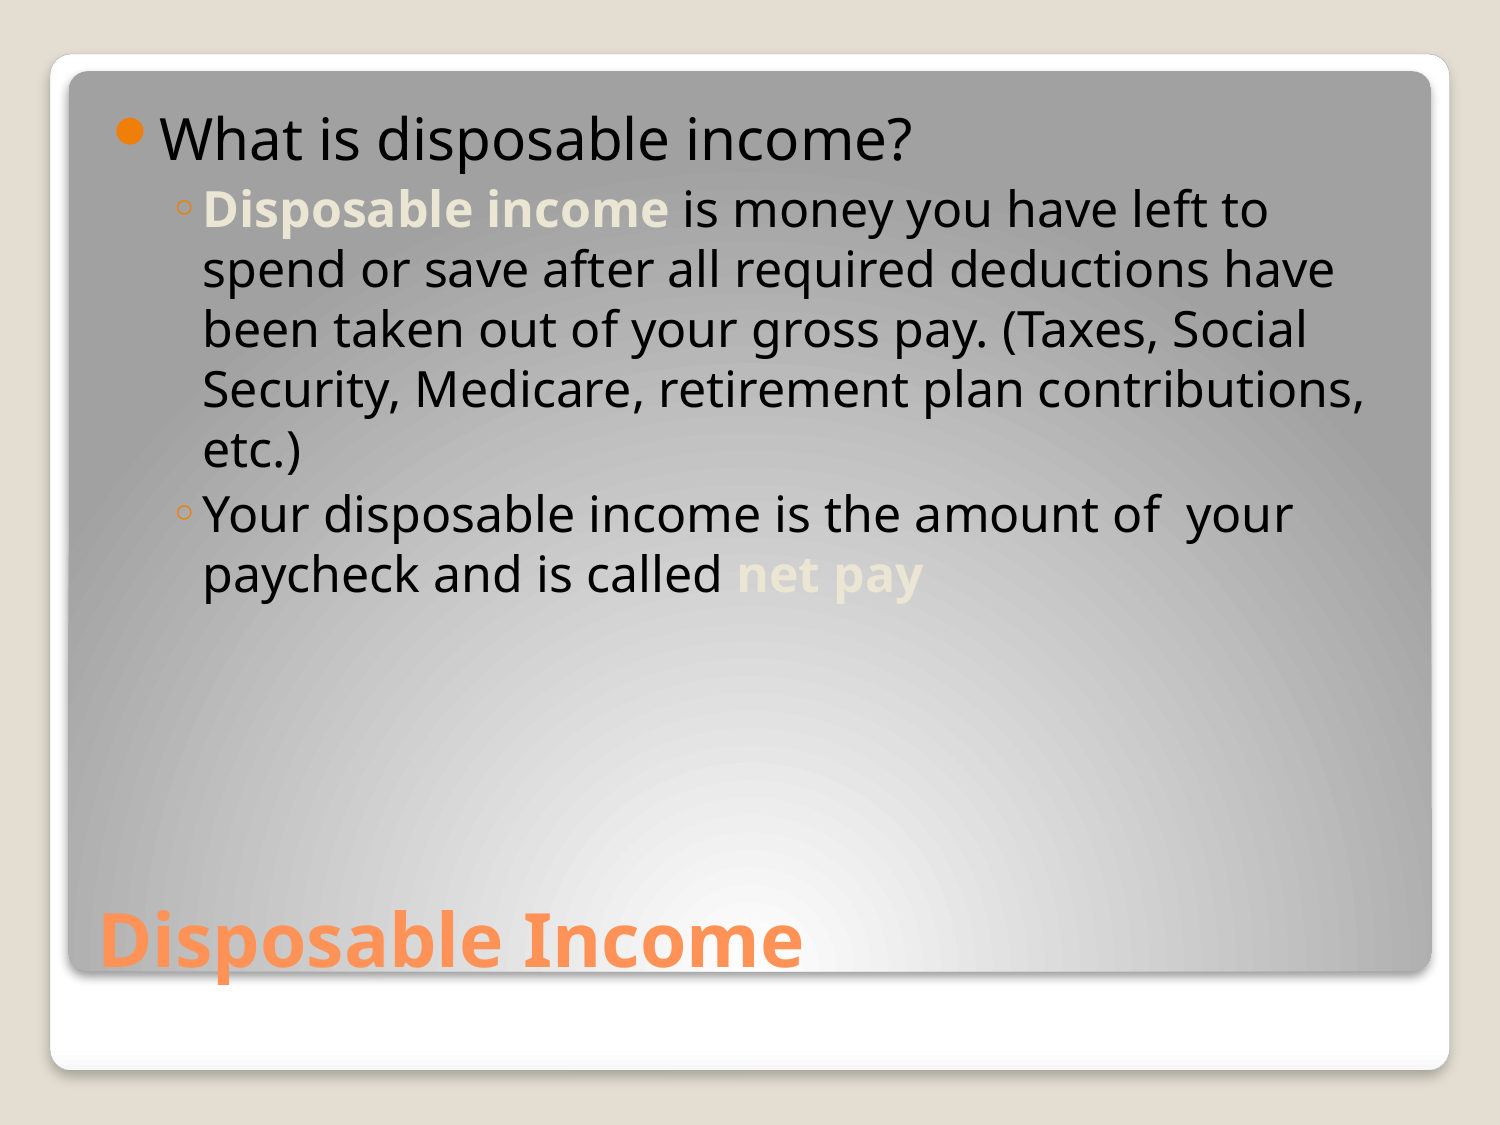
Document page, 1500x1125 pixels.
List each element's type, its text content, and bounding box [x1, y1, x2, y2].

list What is disposable income? Disposable income is money you have left to spend or save after all required deductions have been taken out of your gross pay. (Taxes, Social Security, Medicare, retirement plan contributions, etc.) Your disposable income is the amount of your paycheck and is called net pay [82, 86, 1425, 774]
title Disposable Income [82, 817, 1425, 990]
